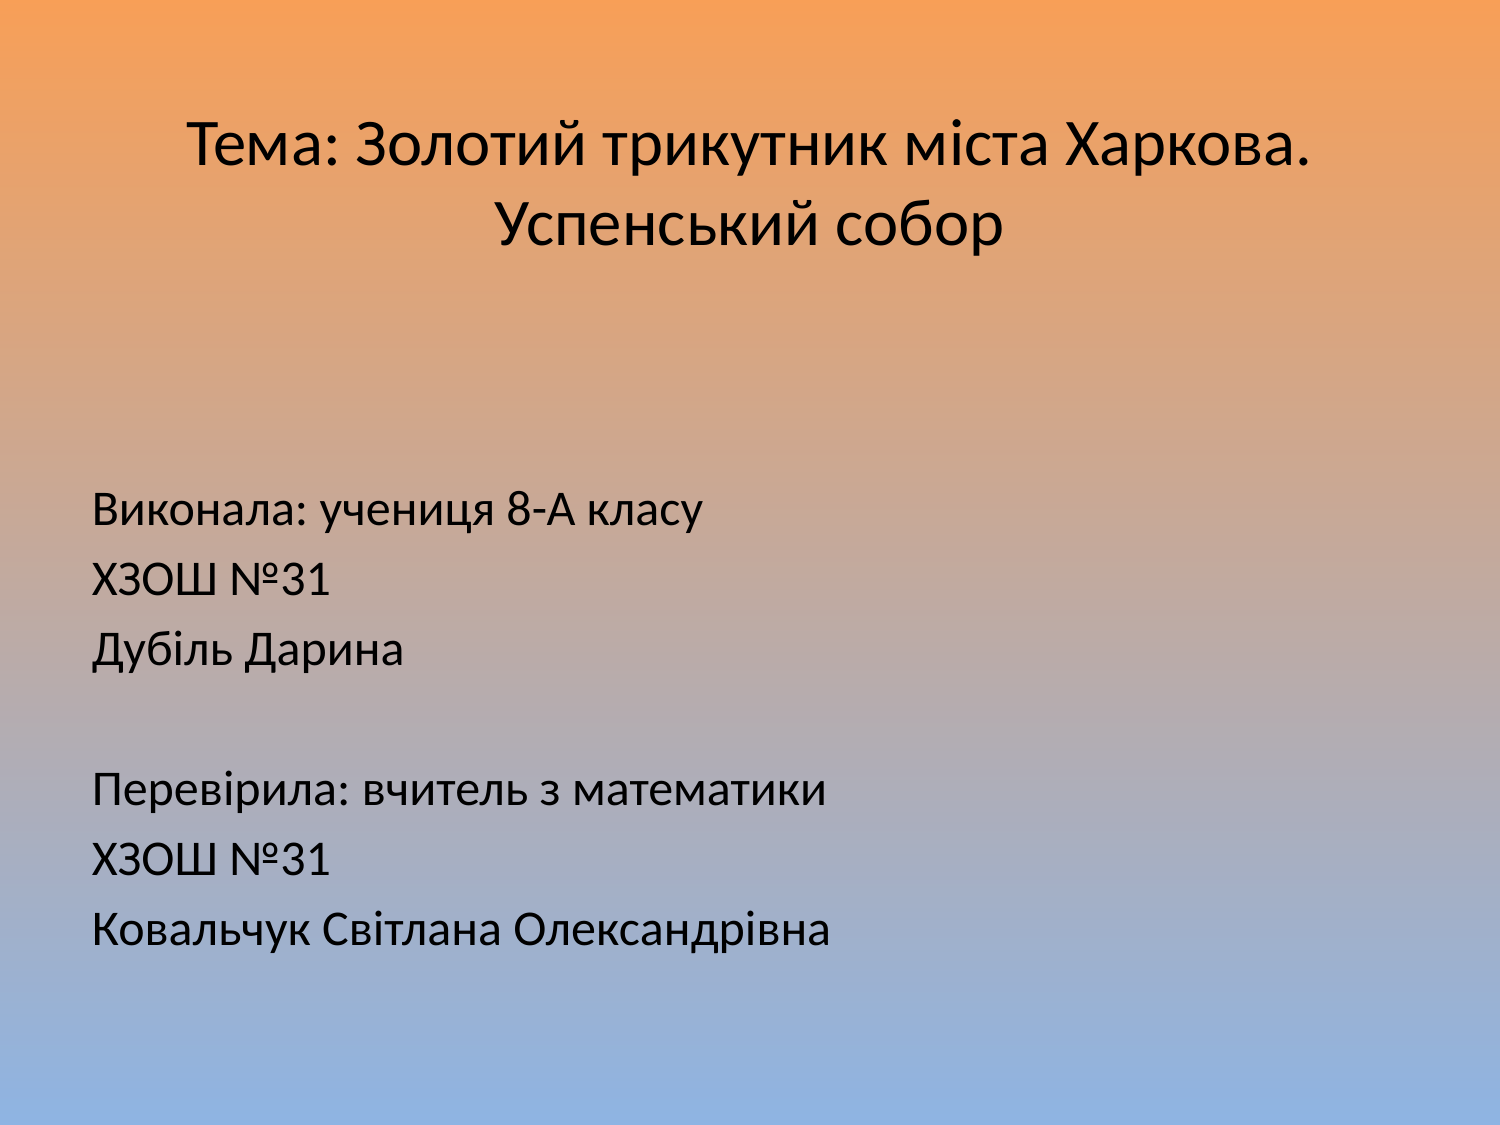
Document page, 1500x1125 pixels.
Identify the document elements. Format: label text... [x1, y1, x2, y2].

subtitle Виконала: учениця 8-А класу ХЗОШ №31 Дубіль Дарина Перевірила: вчитель з математики ХЗОШ №31 Ковальчук Світлана Олександрівна [76, 467, 1353, 1071]
title Тема: Золотий трикутник міста Харкова. Успенський собор [111, 54, 1388, 303]
